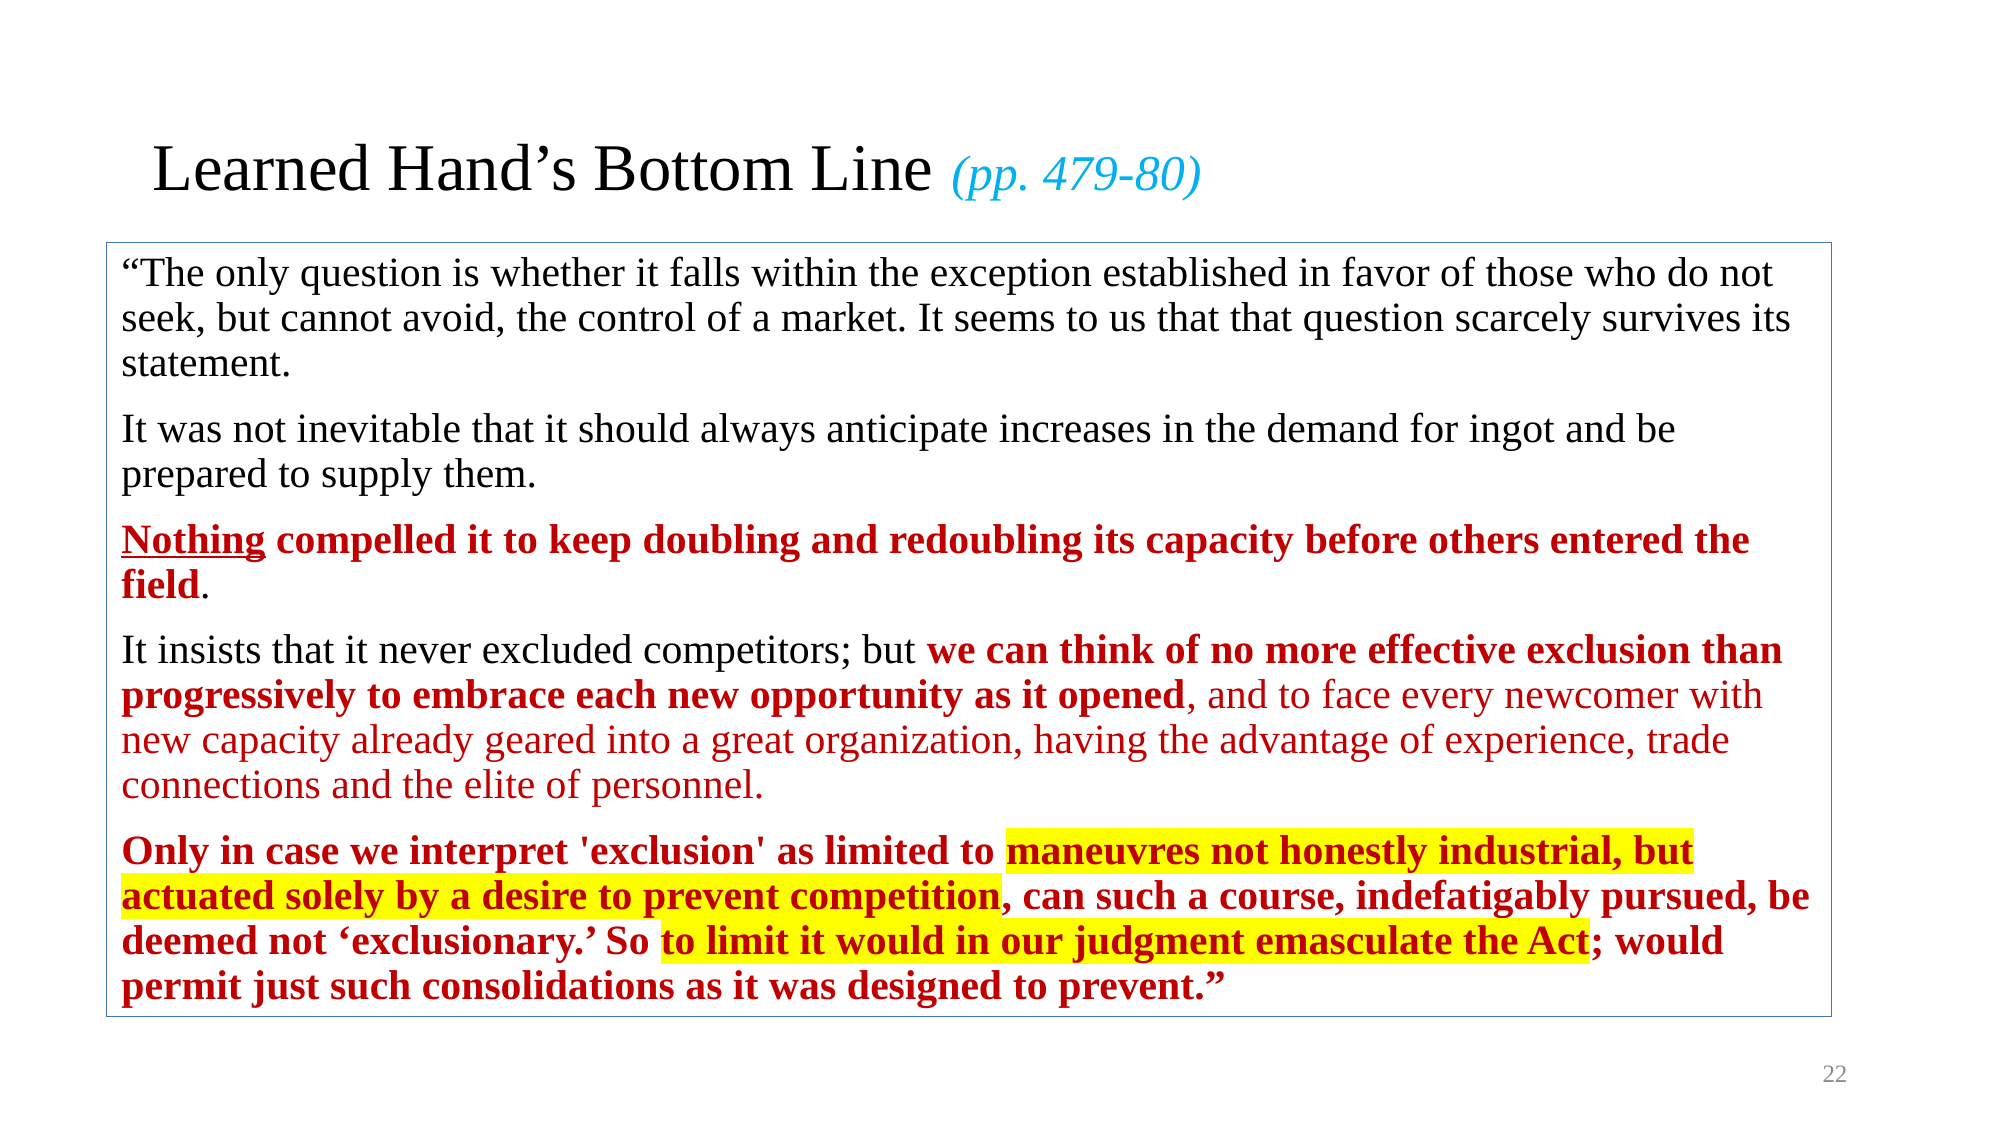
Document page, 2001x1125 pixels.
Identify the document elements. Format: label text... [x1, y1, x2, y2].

list “The only question is whether it falls within the exception established in favor of those who do not seek, but cannot avoid, the control of a market. It seems to us that that question scarcely survives its statement. It was not inevitable that it should always anticipate increases in the demand for ingot and be prepared to supply them. Nothing compelled it to keep doubling and redoubling its capacity before others entered the field. It insists that it never excluded competitors; but we can think of no more effective exclusion than progressively to embrace each new opportunity as it opened, and to face every newcomer with new capacity already geared into a great organization, having the advantage of experience, trade connections and the elite of personnel. Only in case we interpret 'exclusion' as limited to maneuvres not honestly industrial, but actuated solely by a desire to prevent competition, can such a course, indefatigably pursued, be deemed not ‘exclusionary.’ So to limit it would in our judgment emasculate the Act; would permit just such consolidations as it was designed to prevent.” [106, 242, 1832, 1017]
slide_number 22 [1412, 1042, 1863, 1103]
title Learned Hand’s Bottom Line (pp. 479-80) [137, 59, 1863, 278]
